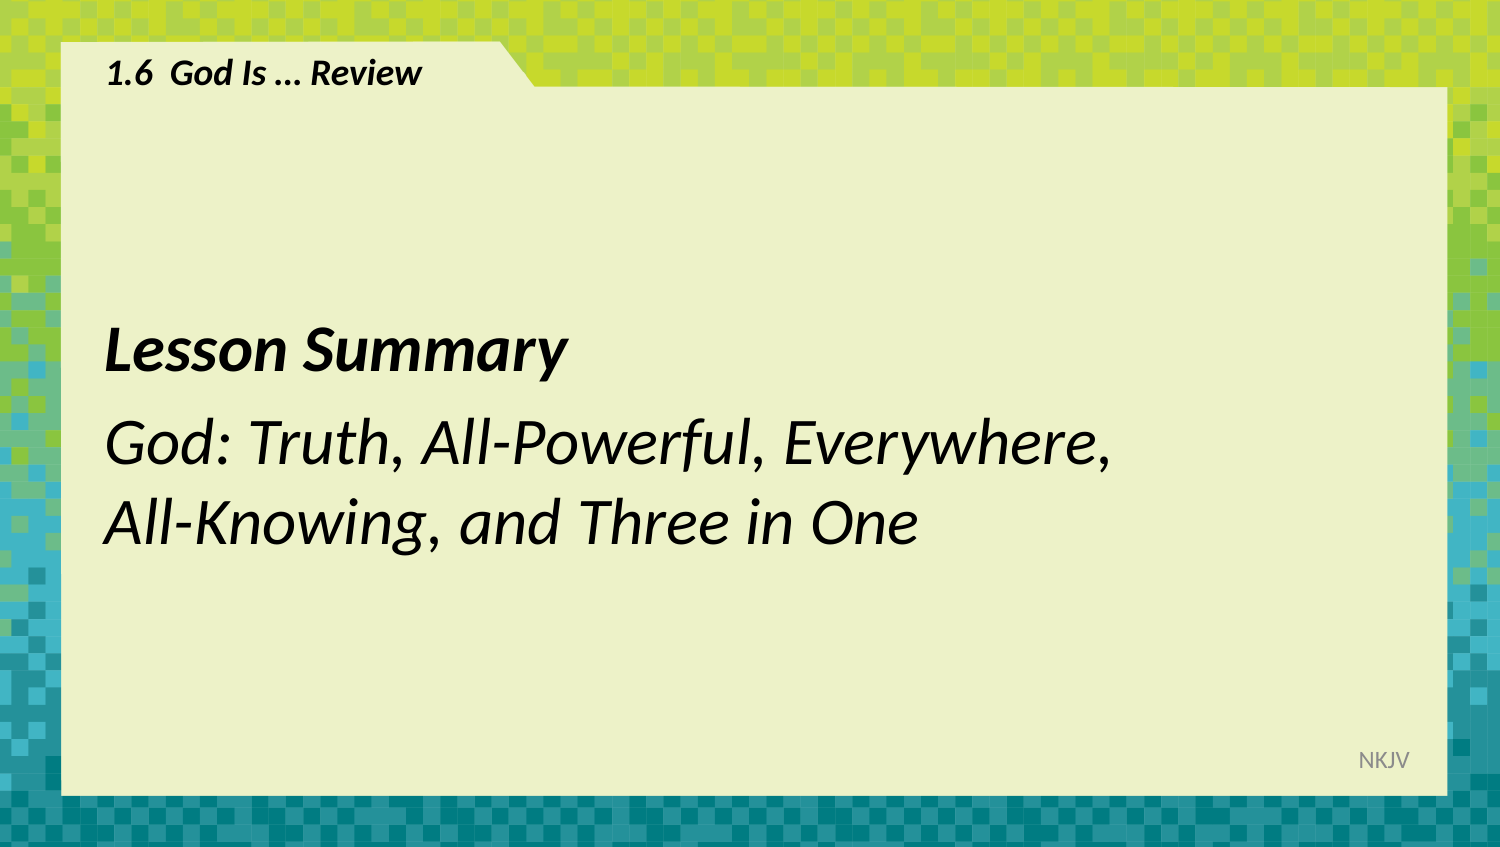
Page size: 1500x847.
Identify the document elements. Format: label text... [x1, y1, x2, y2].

list Lesson Summary God: Truth, All-Powerful, Everywhere, All-Knowing, and Three in One [89, 141, 1403, 722]
picture [0, 0, 1500, 847]
footer NKJV [950, 736, 1425, 782]
title 1.6 God Is … Review [89, 33, 1420, 108]
